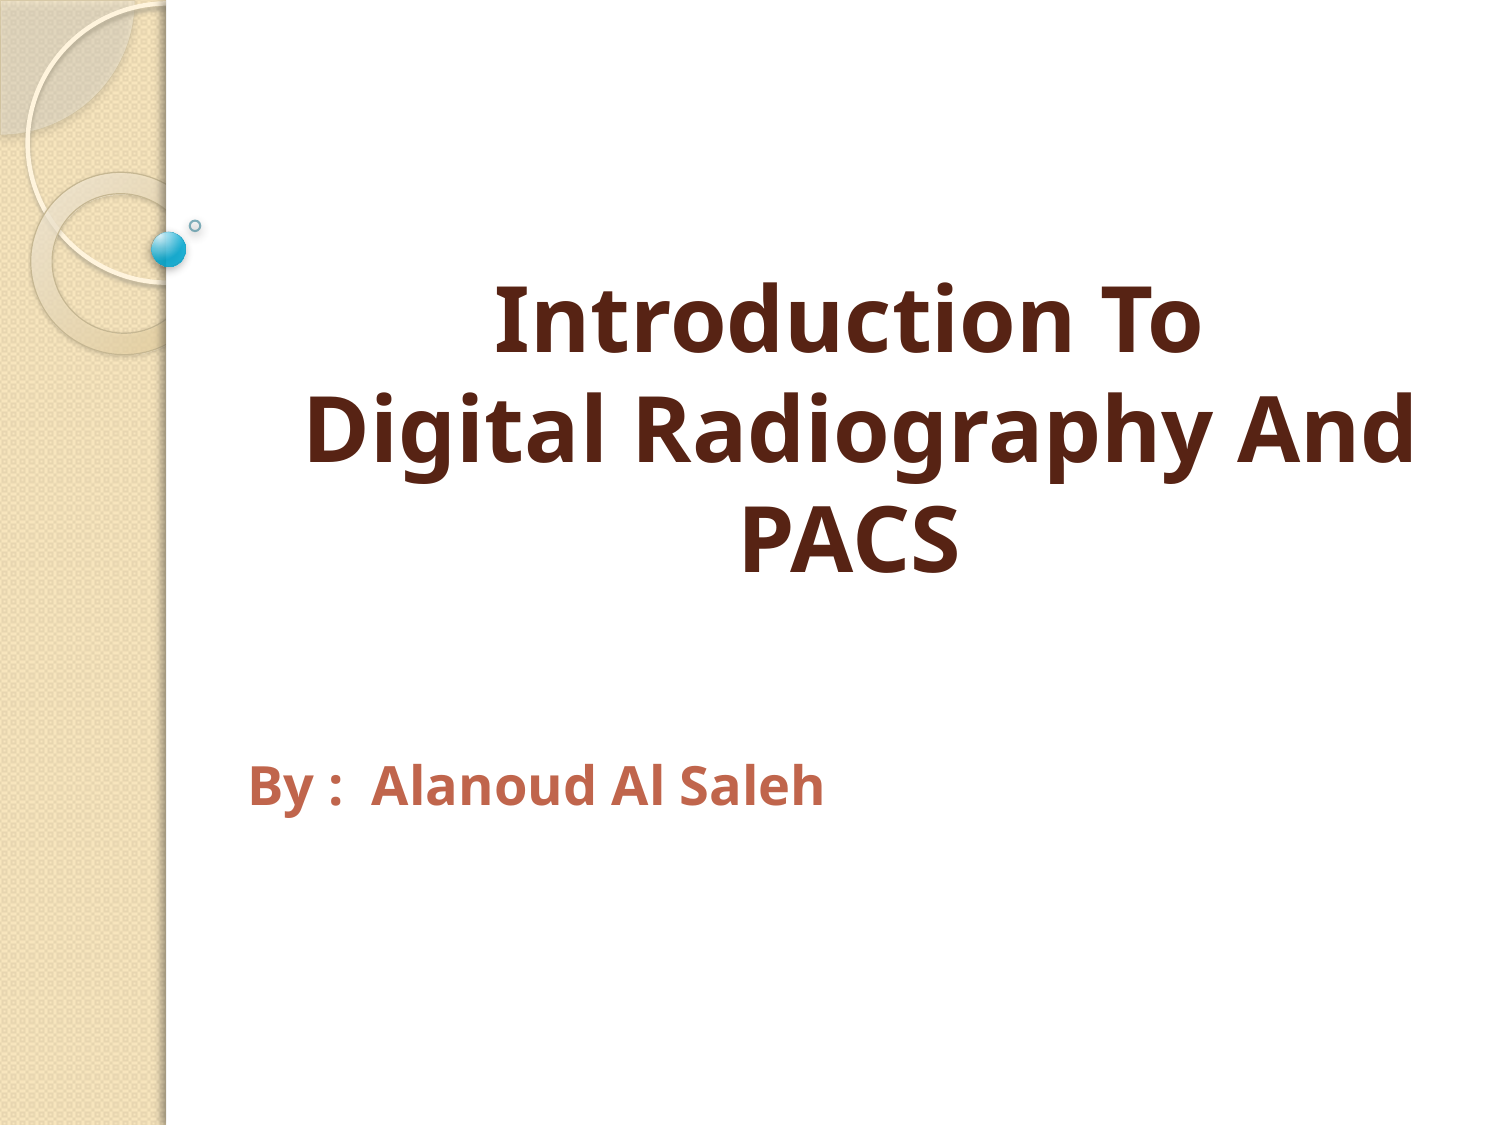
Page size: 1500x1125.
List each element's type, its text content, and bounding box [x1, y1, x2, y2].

title Introduction To Digital Radiography And PACS [242, 54, 1458, 598]
subtitle By : Alanoud Al Saleh [218, 751, 1434, 1039]
